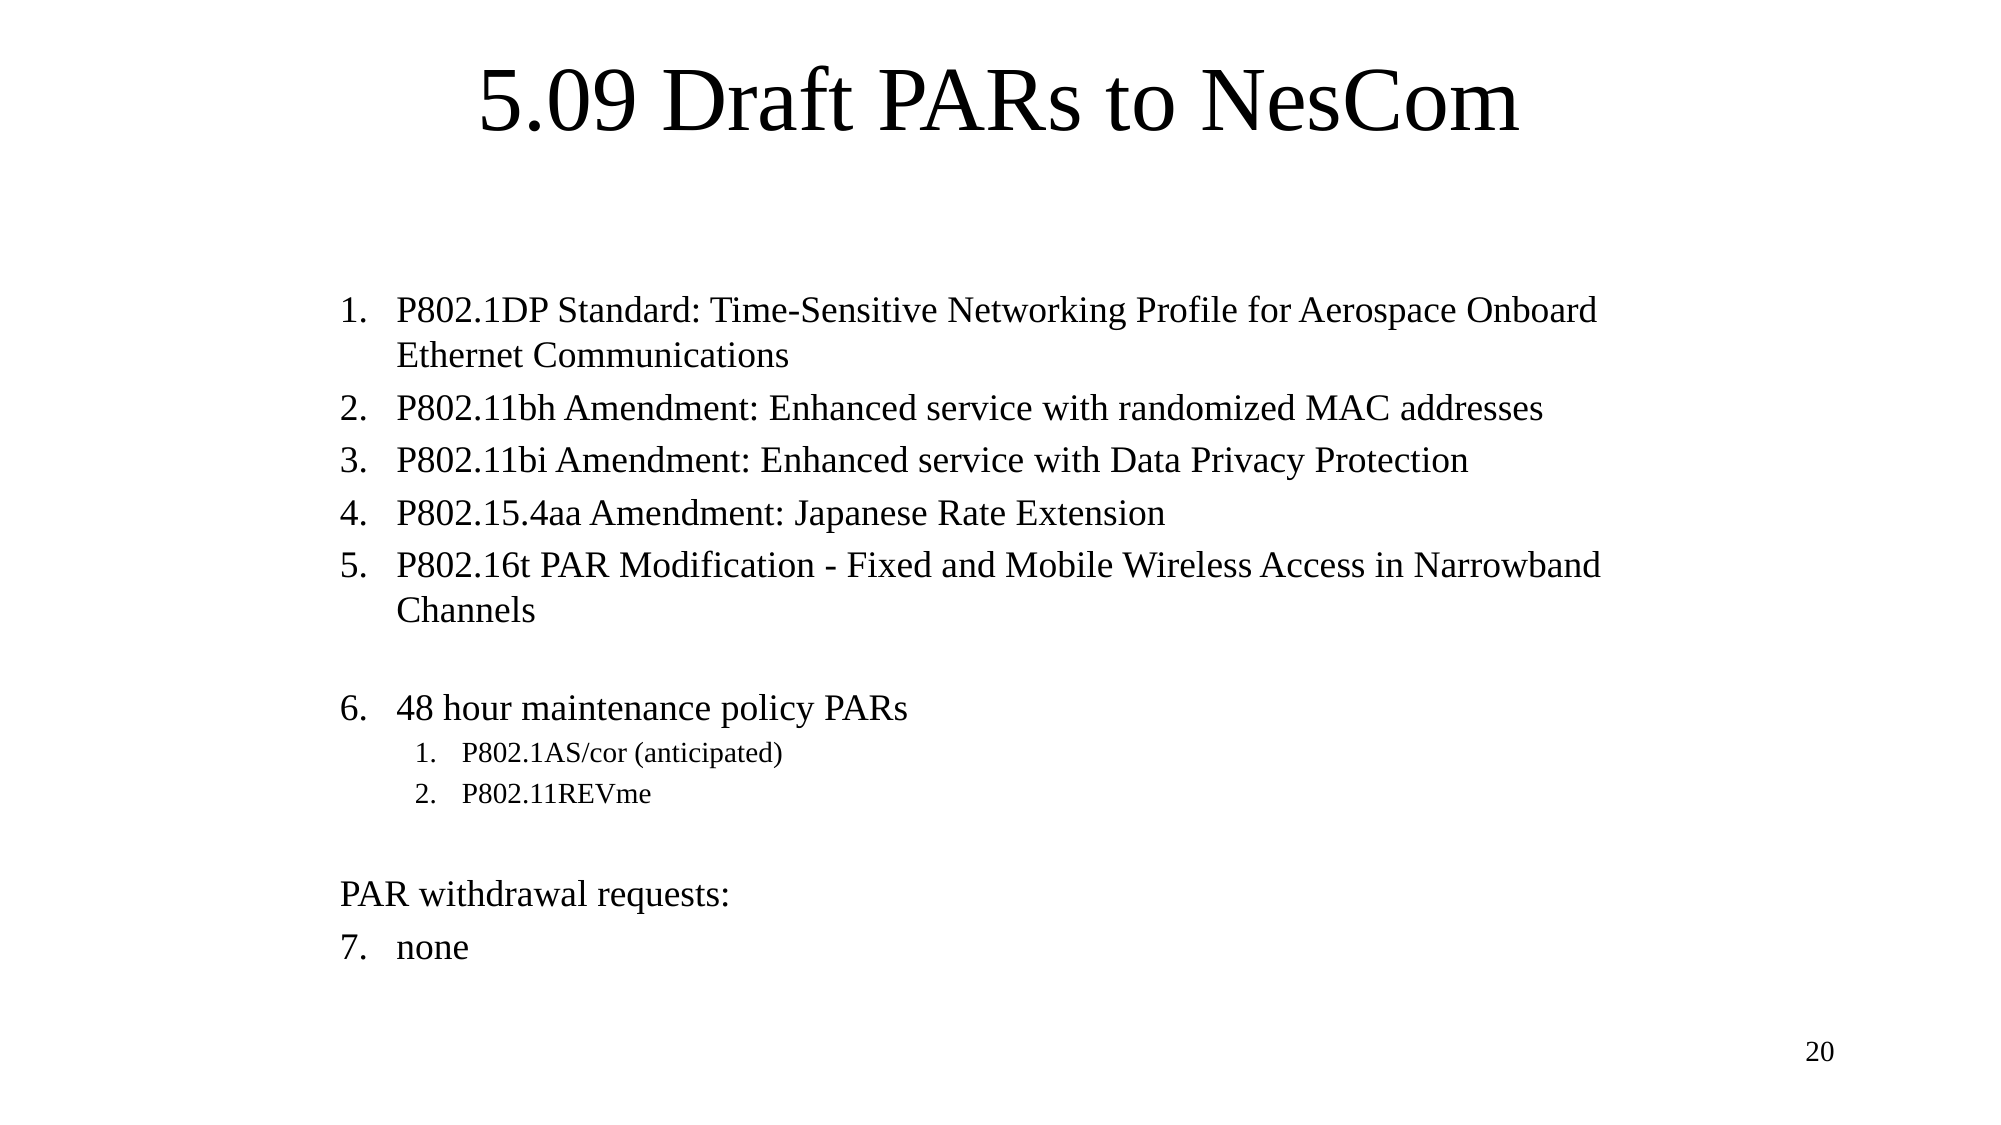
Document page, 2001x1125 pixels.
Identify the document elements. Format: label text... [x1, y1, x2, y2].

title 5.09 Draft PARs to NesCom [362, 0, 1638, 188]
slide_number 20 [1433, 1024, 1851, 1101]
list P802.1DP Standard: Time-Sensitive Networking Profile for Aerospace Onboard Ethernet Communications P802.11bh Amendment: Enhanced service with randomized MAC addresses P802.11bi Amendment: Enhanced service with Data Privacy Protection P802.15.4aa Amendment: Japanese Rate Extension P802.16t PAR Modification - Fixed and Mobile Wireless Access in Narrowband Channels 48 hour maintenance policy PARs P802.1AS/cor (anticipated) P802.11REVme PAR withdrawal requests: none [324, 224, 1663, 901]
